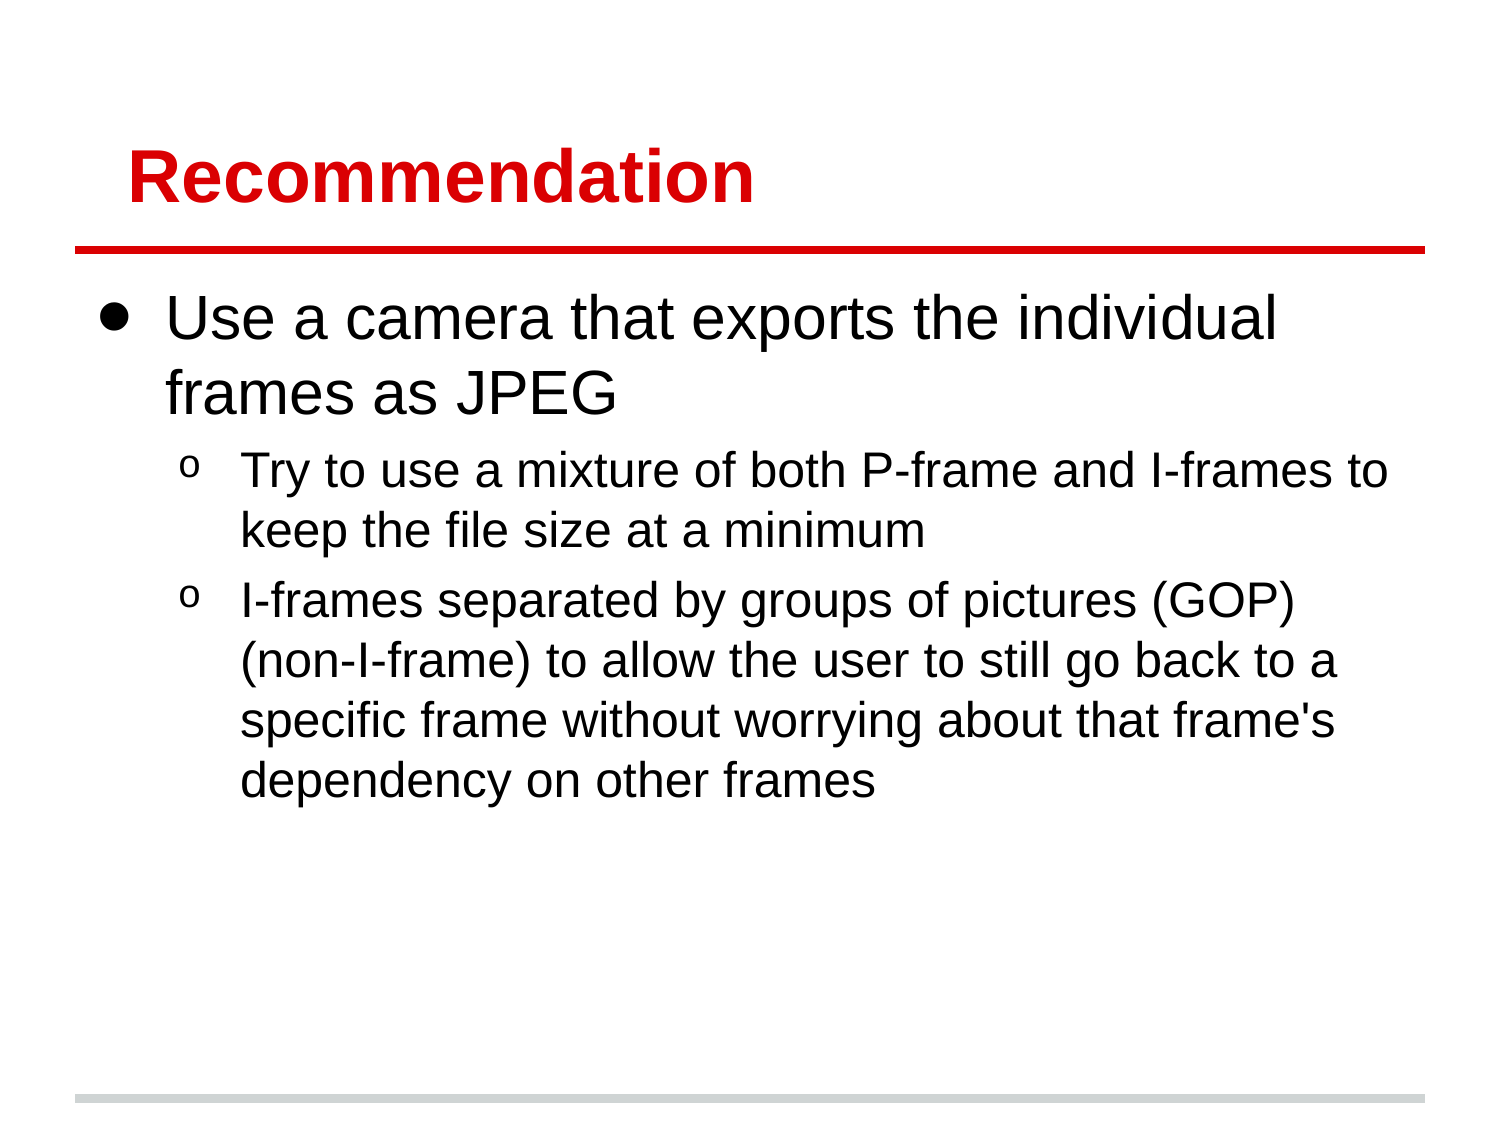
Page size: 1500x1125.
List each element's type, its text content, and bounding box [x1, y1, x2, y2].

title Recommendation [75, 45, 1425, 233]
list Use a camera that exports the individual frames as JPEG Try to use a mixture of both P-frame and I-frames to keep the file size at a minimum I-frames separated by groups of pictures (GOP) (non-I-frame) to allow the user to still go back to a specific frame without worrying about that frame's dependency on other frames [75, 262, 1425, 1078]
